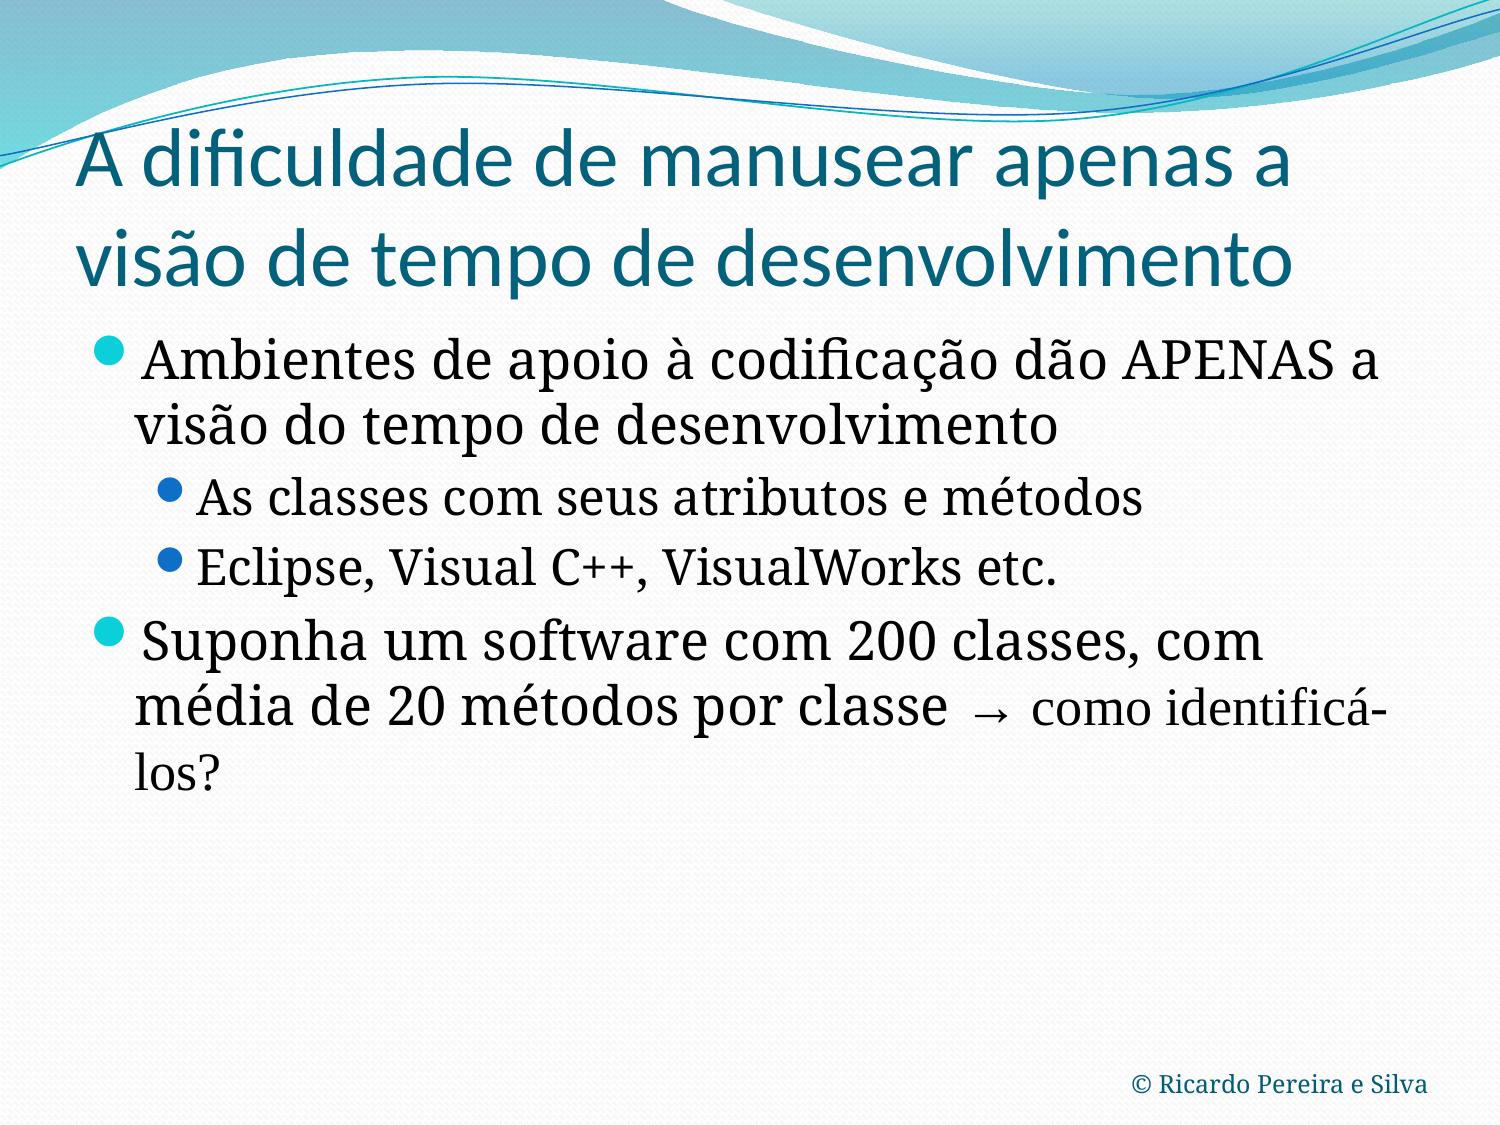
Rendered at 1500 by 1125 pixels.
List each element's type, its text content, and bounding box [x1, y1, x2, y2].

title A dificuldade de manusear apenas a visão de tempo de desenvolvimento [75, 115, 1425, 303]
footer © Ricardo Pereira e Silva [1101, 1042, 1429, 1103]
list Ambientes de apoio à codificação dão APENAS a visão do tempo de desenvolvimento As classes com seus atributos e métodos Eclipse, Visual C++, VisualWorks etc. Suponha um software com 200 classes, com média de 20 métodos por classe → como identificá-los? [75, 317, 1425, 1038]
